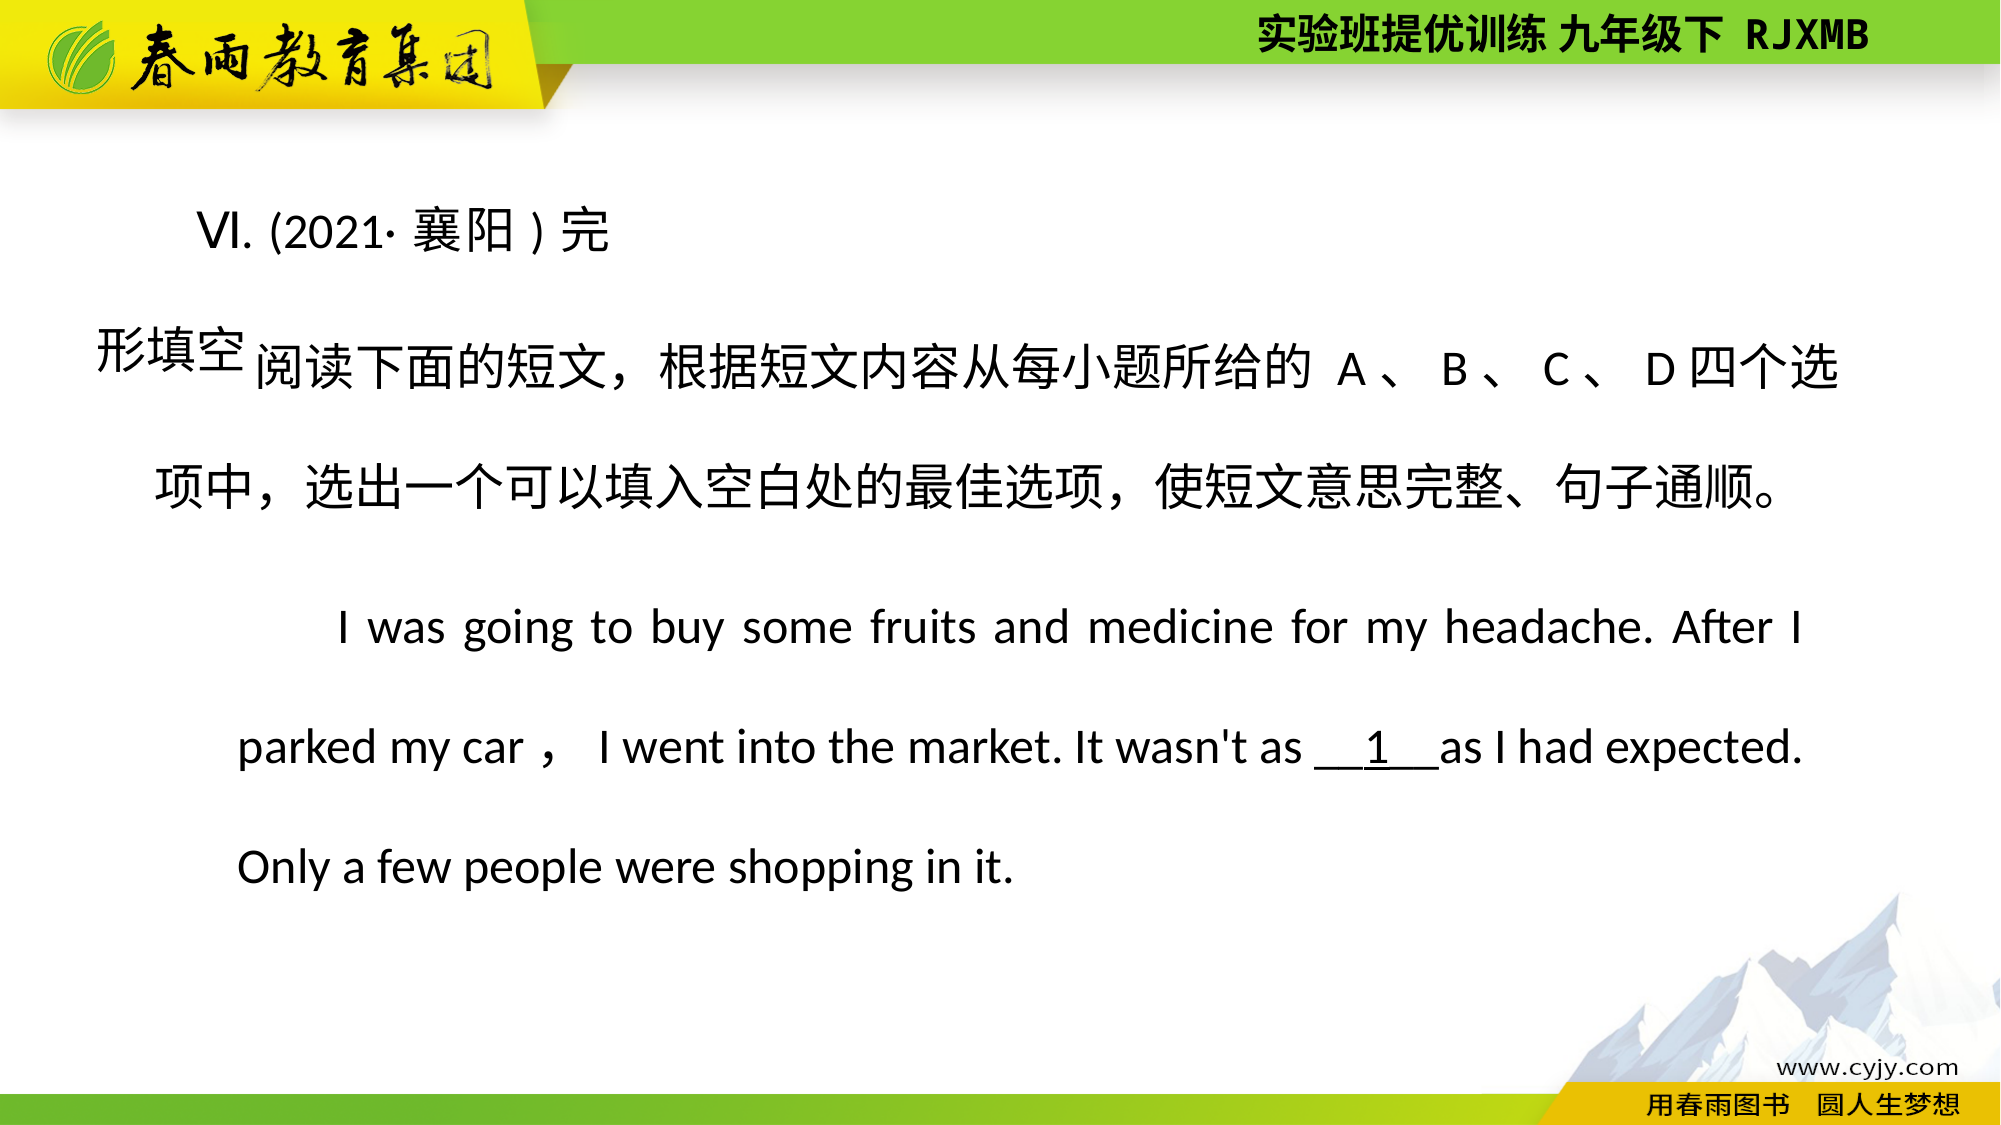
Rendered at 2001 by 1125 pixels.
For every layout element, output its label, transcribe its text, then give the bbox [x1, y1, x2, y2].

text_box 阅读下面的短文，根据短文内容从每小题所给的 A、B、C、D四个选项中，选出一个可以填入空白处的最佳选项，使短文意思完整、句子通顺。 [139, 267, 1855, 523]
text_box I was going to buy some fruits and medicine for my headache. After I parked my car，I went into the market. It wasn't as __1__as I had expected. Only a few people were shopping in it. [223, 525, 1820, 901]
picture [0, 0, 2001, 1125]
text_box Ⅵ. (2021·襄阳)完形填空 [81, 131, 625, 267]
